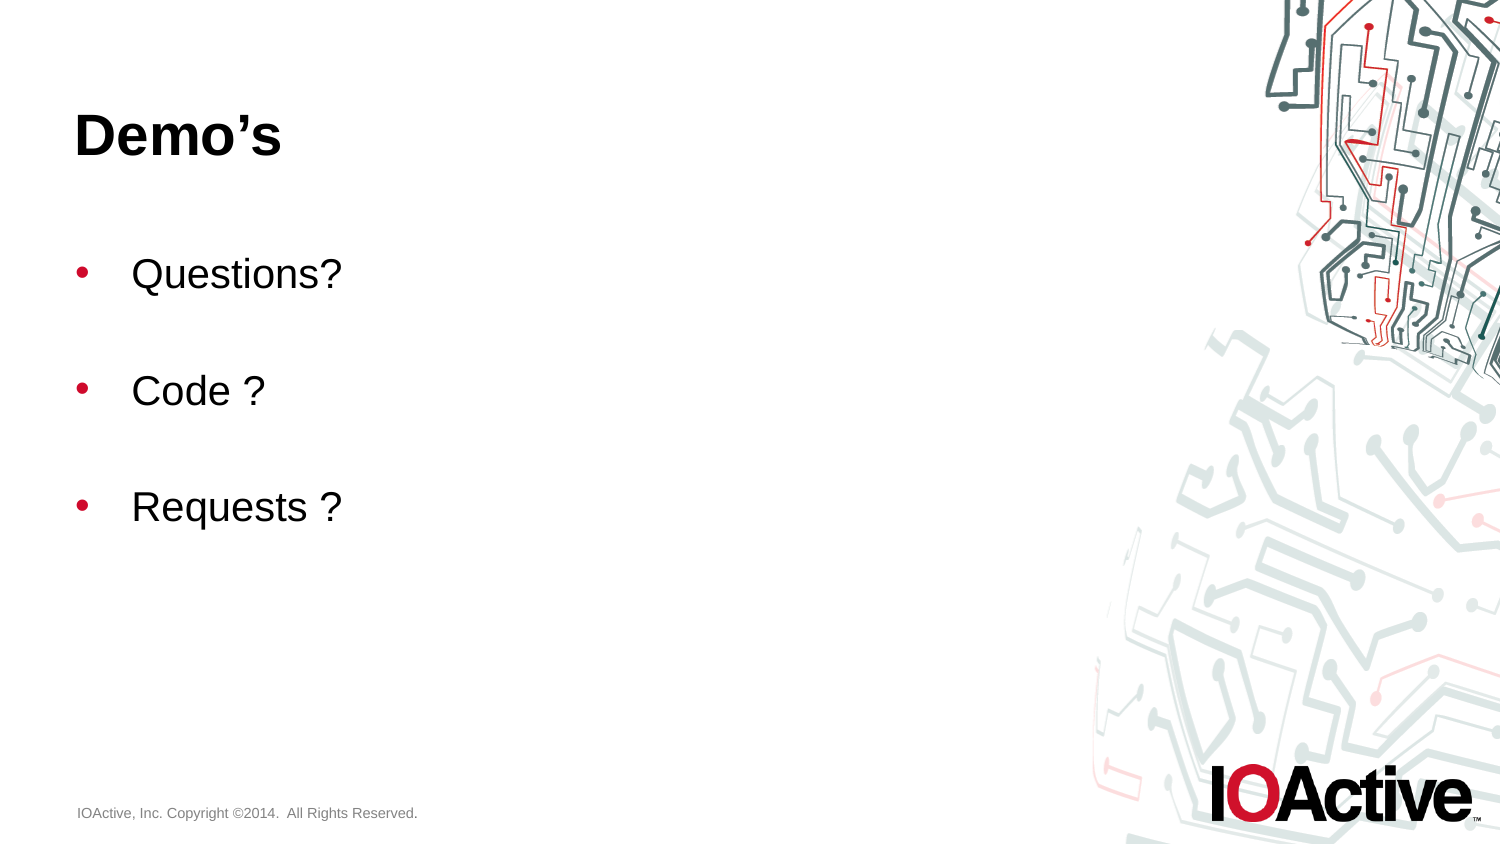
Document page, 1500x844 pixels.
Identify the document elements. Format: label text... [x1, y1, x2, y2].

title Demo’s [74, 96, 1213, 238]
list Questions? Code ? Requests ? [75, 246, 1155, 669]
picture [0, 0, 1500, 844]
